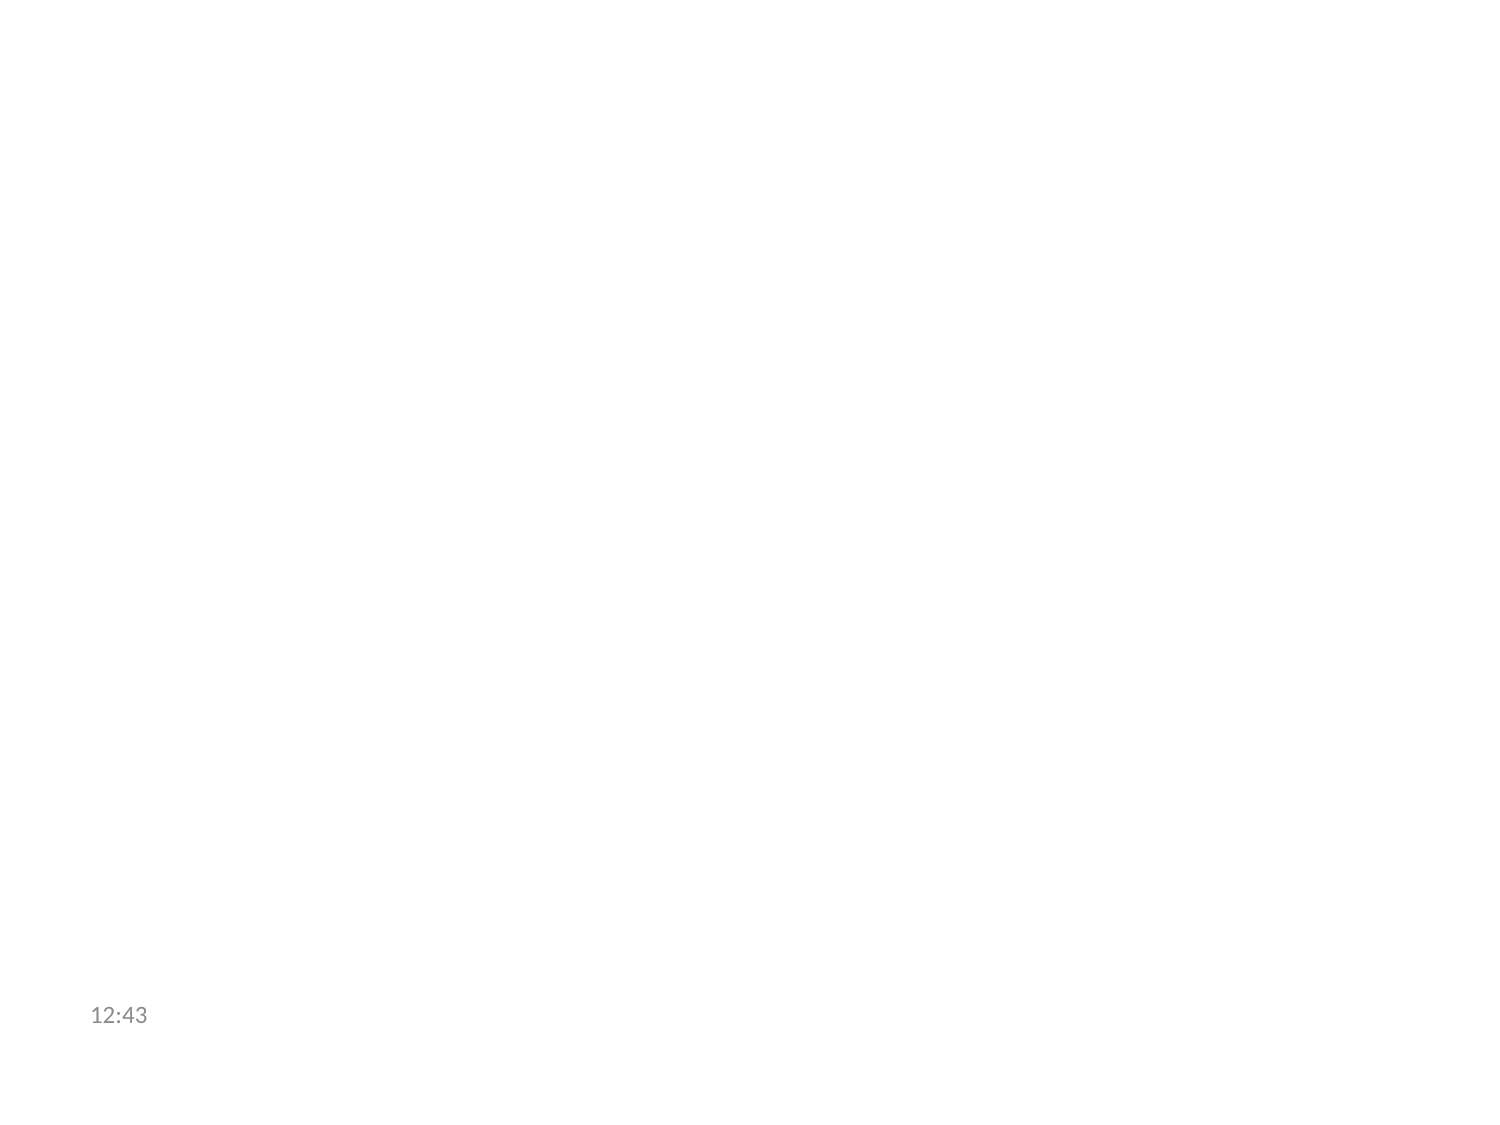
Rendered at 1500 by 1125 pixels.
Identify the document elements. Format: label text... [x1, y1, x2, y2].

text_box 15:35 [75, 983, 425, 1044]
